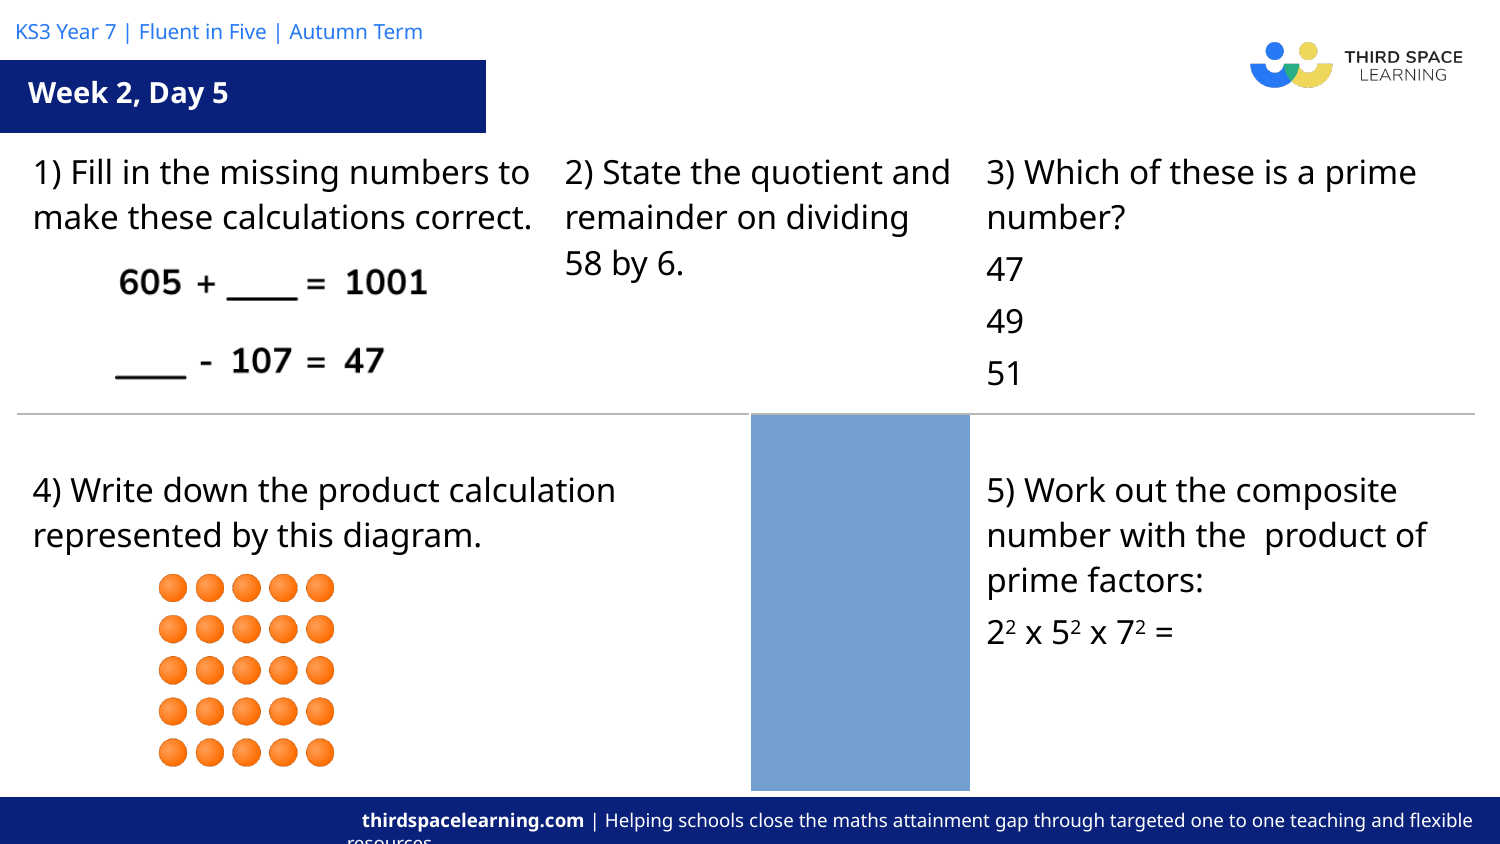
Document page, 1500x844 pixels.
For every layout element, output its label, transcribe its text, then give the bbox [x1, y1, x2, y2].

text_box Week 2, Day 5 [13, 59, 383, 125]
table_header 2) State the quotient and remainder on dividing 58 by 6. [550, 142, 970, 413]
table_header 3) Which of these is a prime number? 47 49 51 [972, 142, 1474, 413]
picture [114, 259, 429, 384]
table_header 1) Fill in the missing numbers to make these calculations correct. [19, 142, 549, 413]
picture [1250, 33, 1465, 99]
picture [157, 572, 334, 768]
table_cell 5) Work out the composite number with the product of prime factors: 22 x 52 x 72 = [972, 415, 1474, 790]
table_cell 4) Write down the product calculation represented by this diagram. [19, 415, 749, 790]
